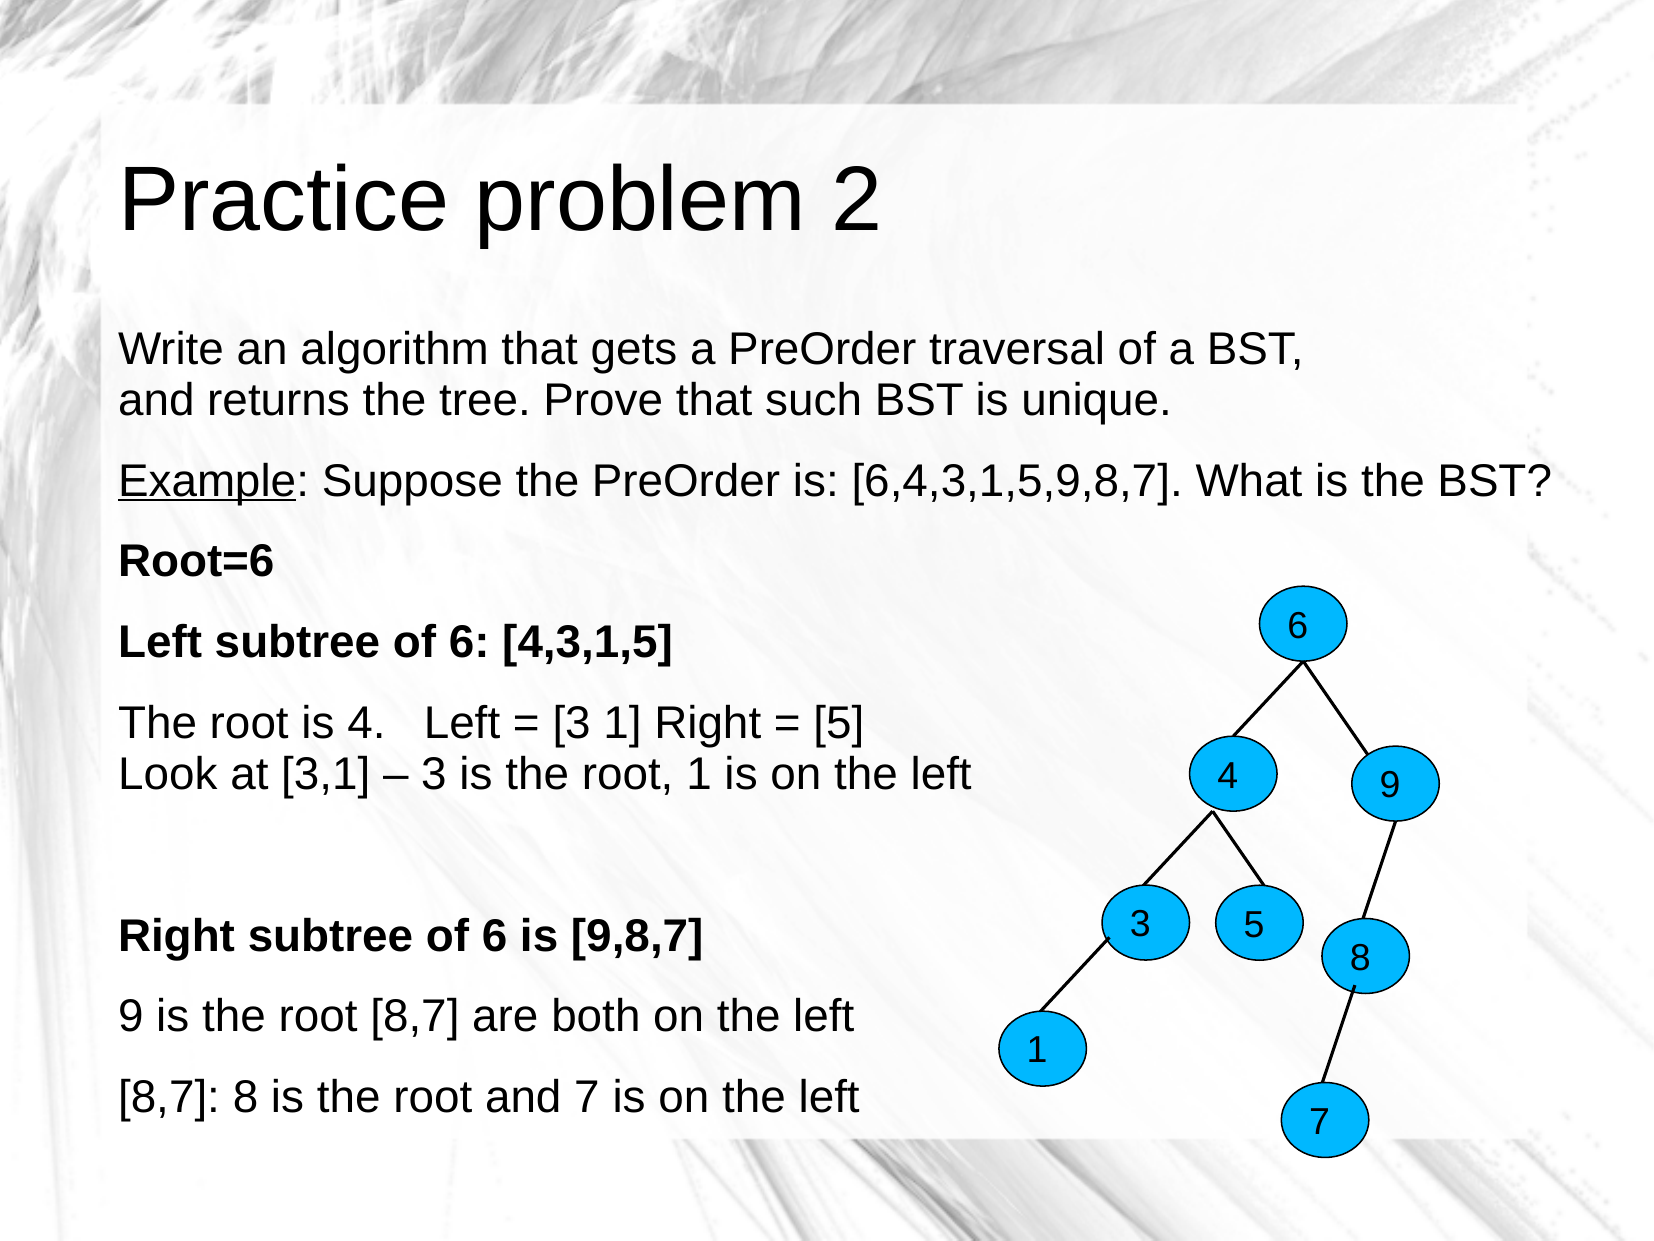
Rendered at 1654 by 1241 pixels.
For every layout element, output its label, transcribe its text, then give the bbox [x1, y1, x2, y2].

text_box 7 [1281, 1082, 1369, 1158]
text_box 9 [1351, 746, 1440, 821]
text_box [1039, 937, 1110, 1013]
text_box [1212, 811, 1279, 907]
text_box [1362, 821, 1396, 920]
text_box 3 [1102, 885, 1190, 961]
list Write an algorithm that gets a PreOrder traversal of a BST, and returns the tree. Prove that such BST is unique. Example: Suppose the PreOrder is: [6,4,3,1,5,9,8,7]. What is the BST? Root=6 Left subtree of 6: [4,3,1,5] The root is 4. Left = [3 1] Right = [5] Look at [3,1] – 3 is the root, 1 is on the left Right subtree of 6 is [9,8,7] 9 is the root [8,7] are both on the left [8,7]: 8 is the root and 7 is on the left [118, 319, 1571, 1109]
picture [0, 0, 1654, 1241]
text_box 8 [1321, 918, 1410, 994]
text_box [1303, 661, 1370, 757]
title Practice problem 2 [118, 93, 1506, 299]
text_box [1233, 661, 1303, 737]
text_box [1142, 811, 1212, 887]
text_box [1321, 985, 1355, 1084]
text_box 1 [998, 1011, 1087, 1087]
text_box 6 [1259, 586, 1347, 661]
text_box 5 [1215, 889, 1304, 961]
text_box 4 [1189, 736, 1278, 811]
